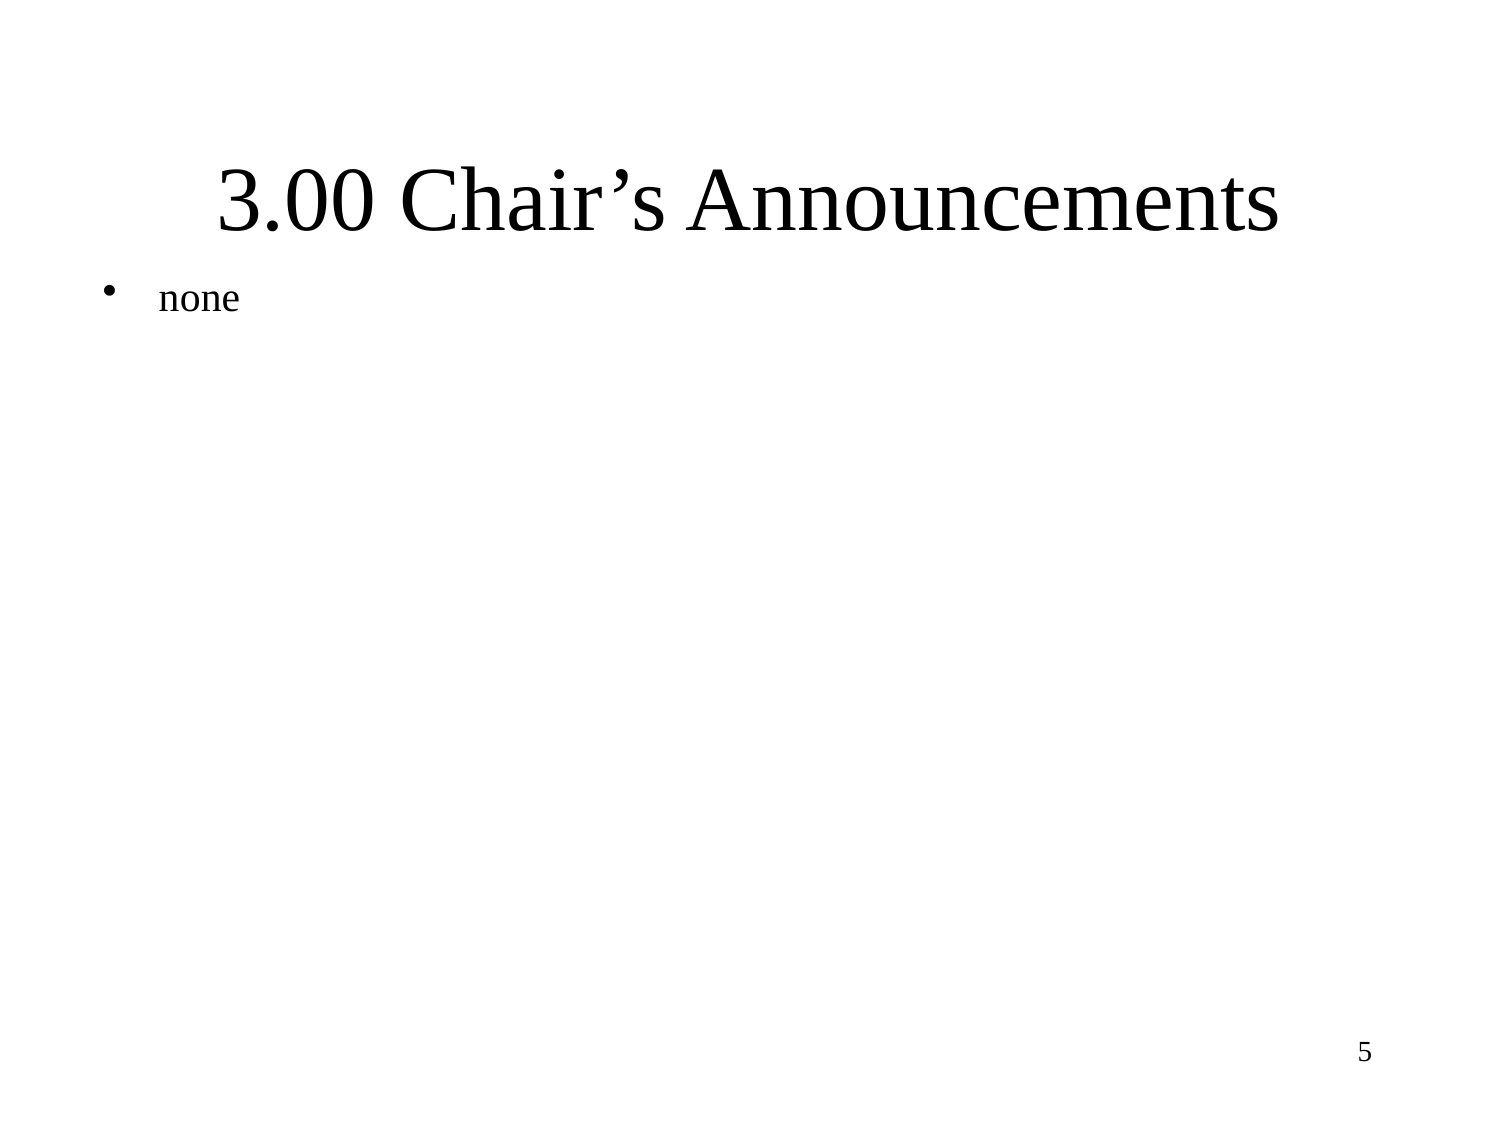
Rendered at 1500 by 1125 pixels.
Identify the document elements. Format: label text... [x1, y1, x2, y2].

list none [87, 262, 1391, 938]
slide_number 5 [1074, 1024, 1388, 1101]
title 3.00 Chair’s Announcements [112, 99, 1388, 262]
